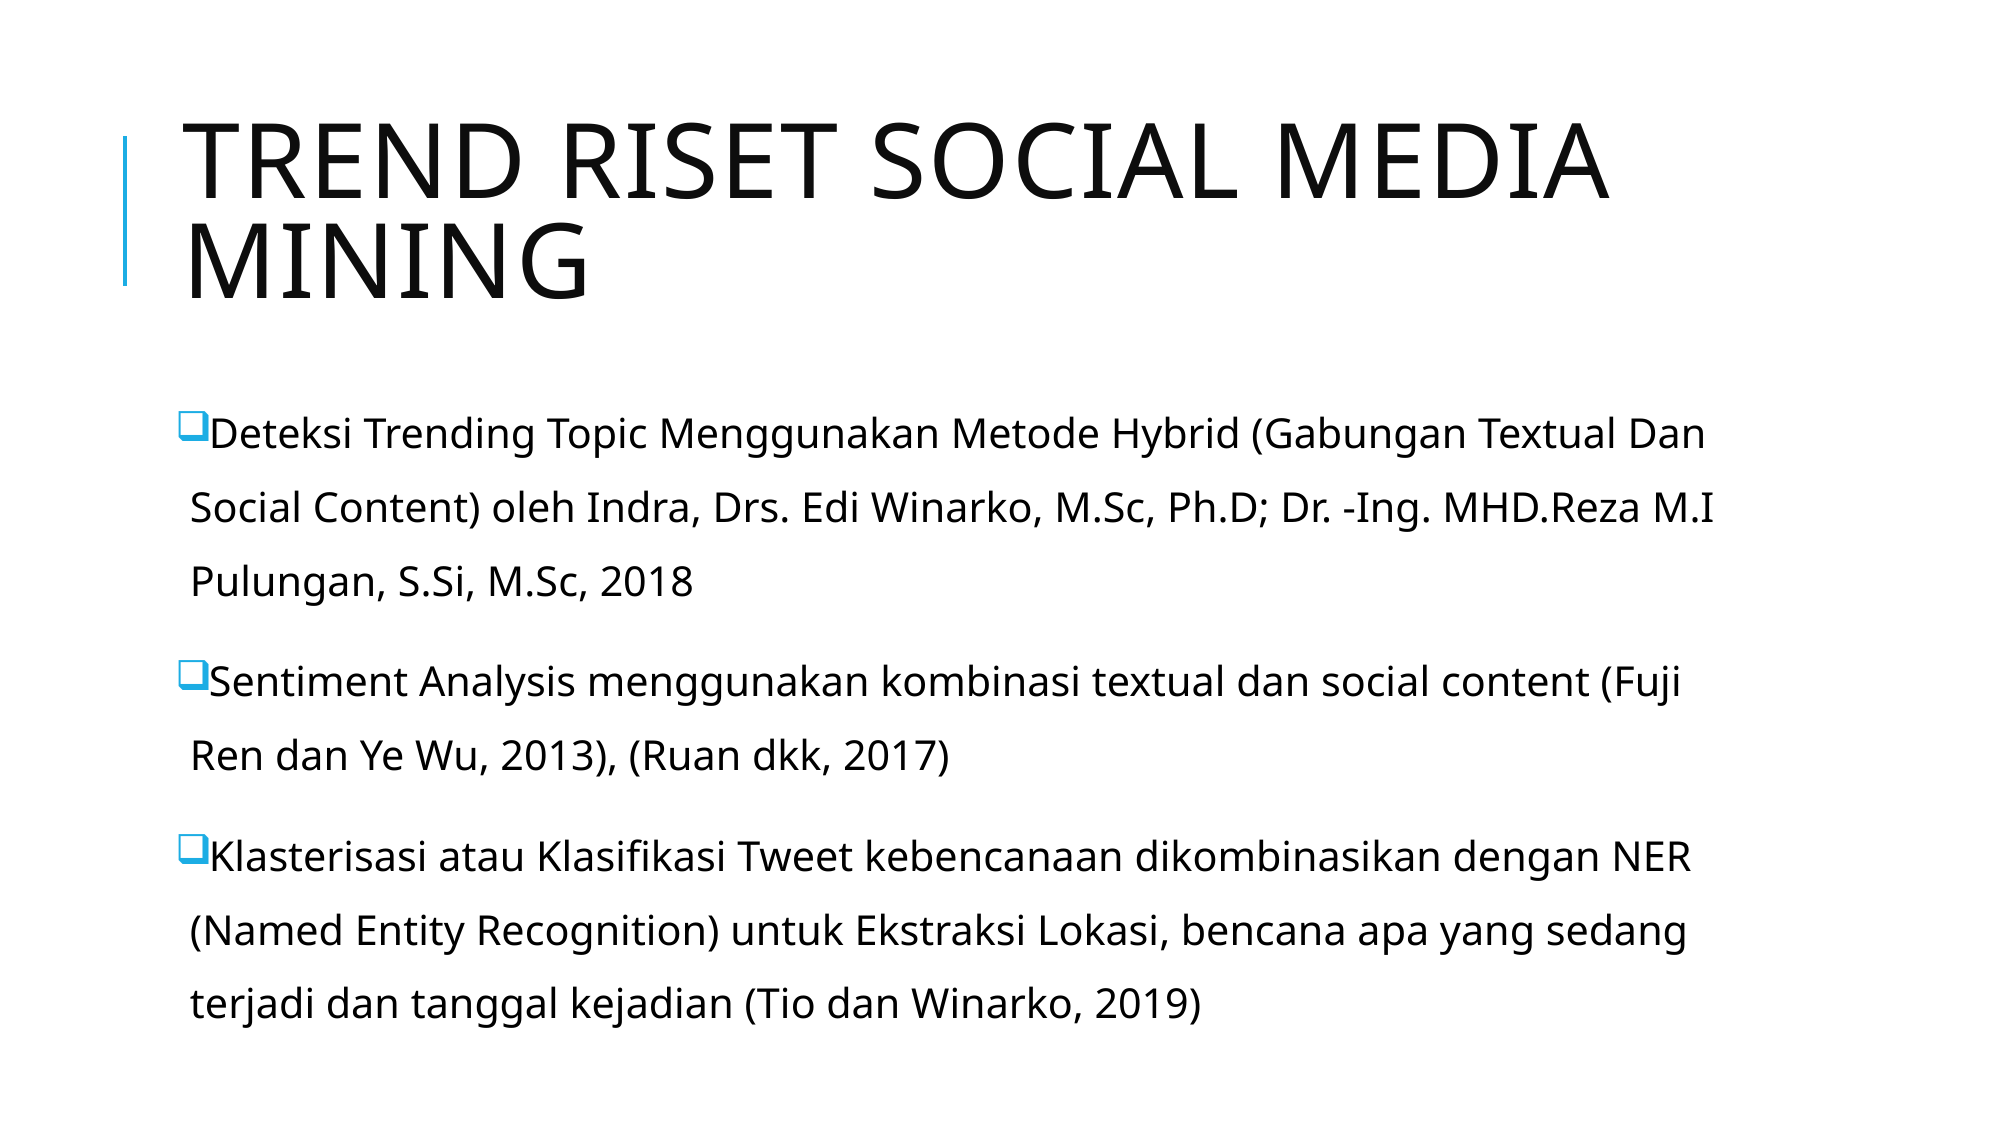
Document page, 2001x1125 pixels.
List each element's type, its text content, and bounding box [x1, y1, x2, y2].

title TREND RISET SOCIAL MEDIA MINING [168, 96, 1763, 342]
list Deteksi Trending Topic Menggunakan Metode Hybrid (Gabungan Textual Dan Social Content) oleh Indra, Drs. Edi Winarko, M.Sc, Ph.D; Dr. -Ing. MHD.Reza M.I Pulungan, S.Si, M.Sc, 2018 Sentiment Analysis menggunakan kombinasi textual dan social content (Fuji Ren dan Ye Wu, 2013), (Ruan dkk, 2017) Klasterisasi atau Klasifikasi Tweet kebencanaan dikombinasikan dengan NER (Named Entity Recognition) untuk Ekstraksi Lokasi, bencana apa yang sedang terjadi dan tanggal kejadian (Tio dan Winarko, 2019) [168, 375, 1763, 1035]
